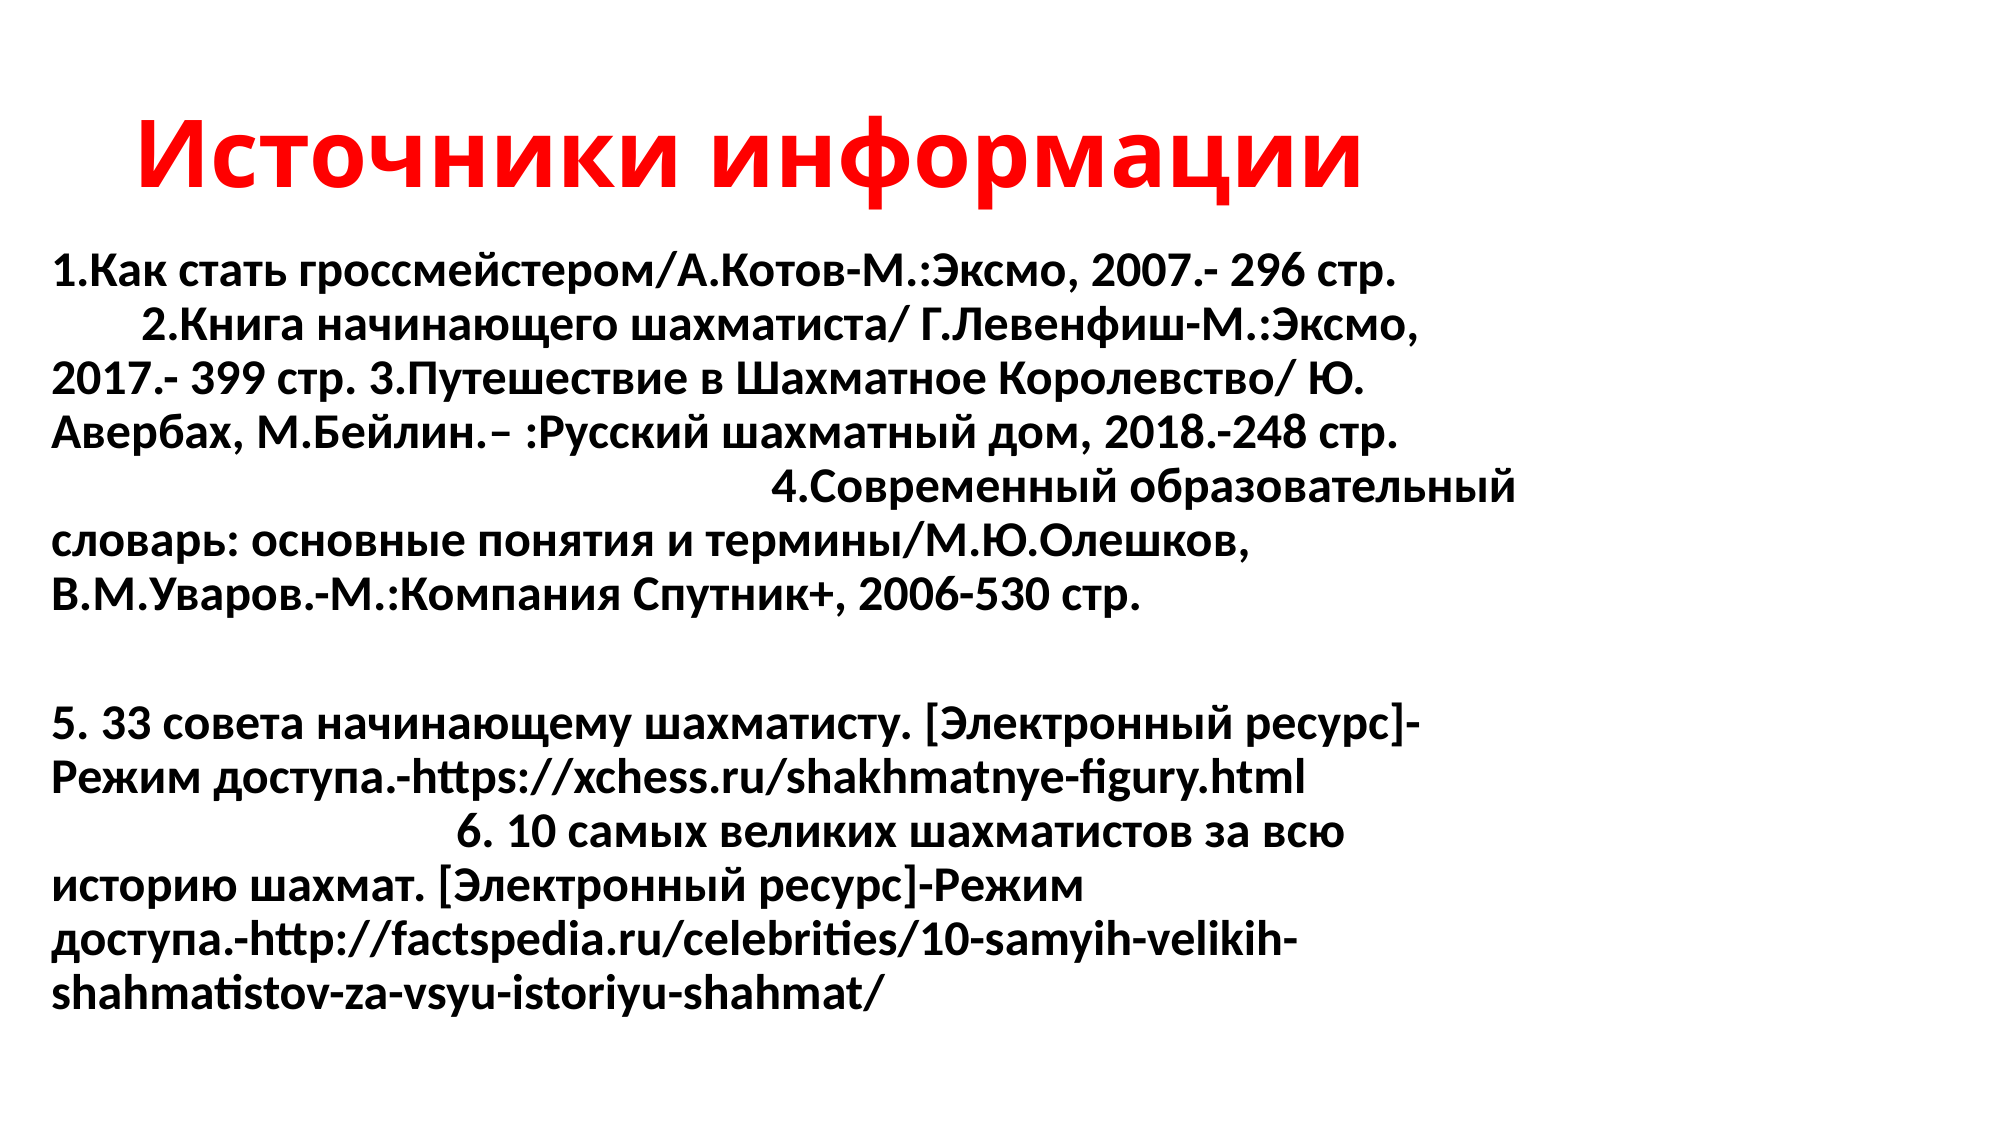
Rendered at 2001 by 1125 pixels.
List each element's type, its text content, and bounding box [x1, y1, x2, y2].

title Источники информации [0, 45, 1500, 216]
subtitle 1.Как стать гроссмейстером/А.Котов-М.:Эксмо, 2007.- 296 стр. 2.Книга начинающего шахматиста/ Г.Левенфиш-М.:Эксмо, 2017.- 399 стр. 3.Путешествие в Шахматное Королевство/ Ю. Авербах, М.Бейлин.– :Русский шахматный дом, 2018.-248 стр. 4.Современный образовательный словарь: основные понятия и термины/М.Ю.Олешков, В.М.Уваров.-М.:Компания Спутник+, 2006-530 стр. 5. 33 совета начинающему шахматисту. [Электронный ресурс]-Режим доступа.-https://xchess.ru/shakhmatnye-figury.html 6. 10 самых великих шахматистов за всю историю шахмат. [Электронный ресурс]-Режим доступа.-http://factspedia.ru/celebrities/10-samyih-velikih-shahmatistov-za-vsyu-istoriyu-shahmat/ [36, 236, 1537, 1087]
